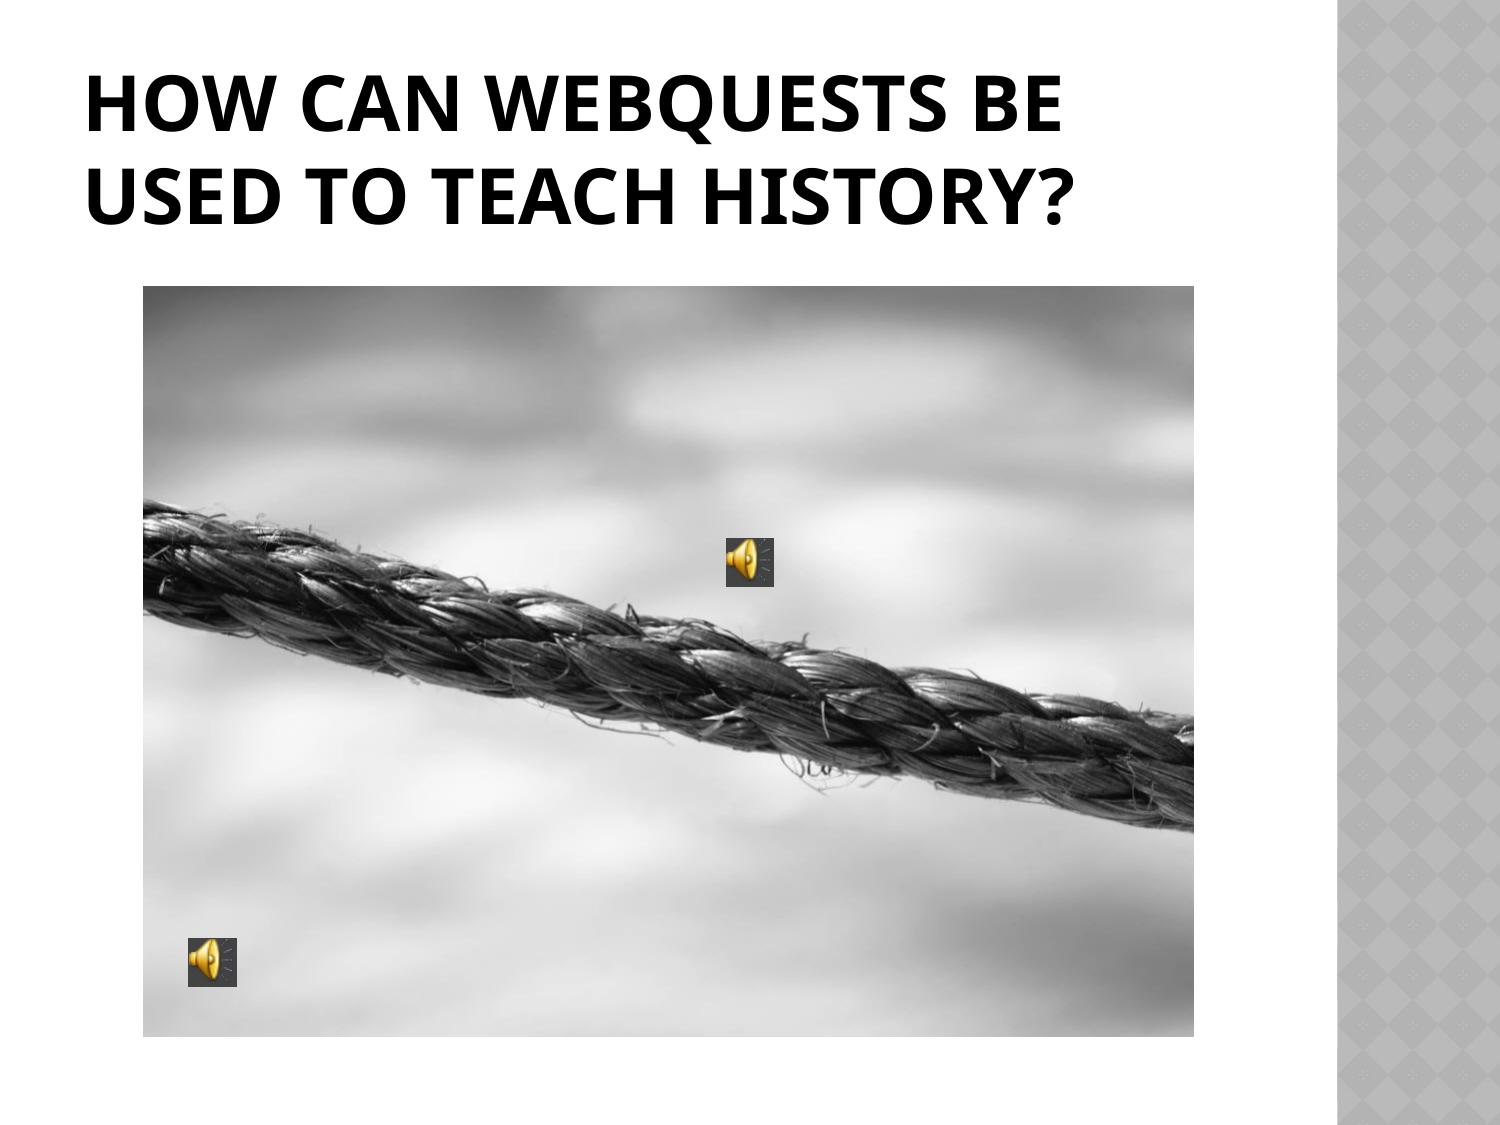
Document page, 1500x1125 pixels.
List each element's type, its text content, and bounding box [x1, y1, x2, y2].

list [143, 286, 1195, 1037]
picture [724, 537, 776, 588]
title How can webQuests be used to teach history? [75, 52, 1263, 240]
picture [187, 937, 238, 988]
